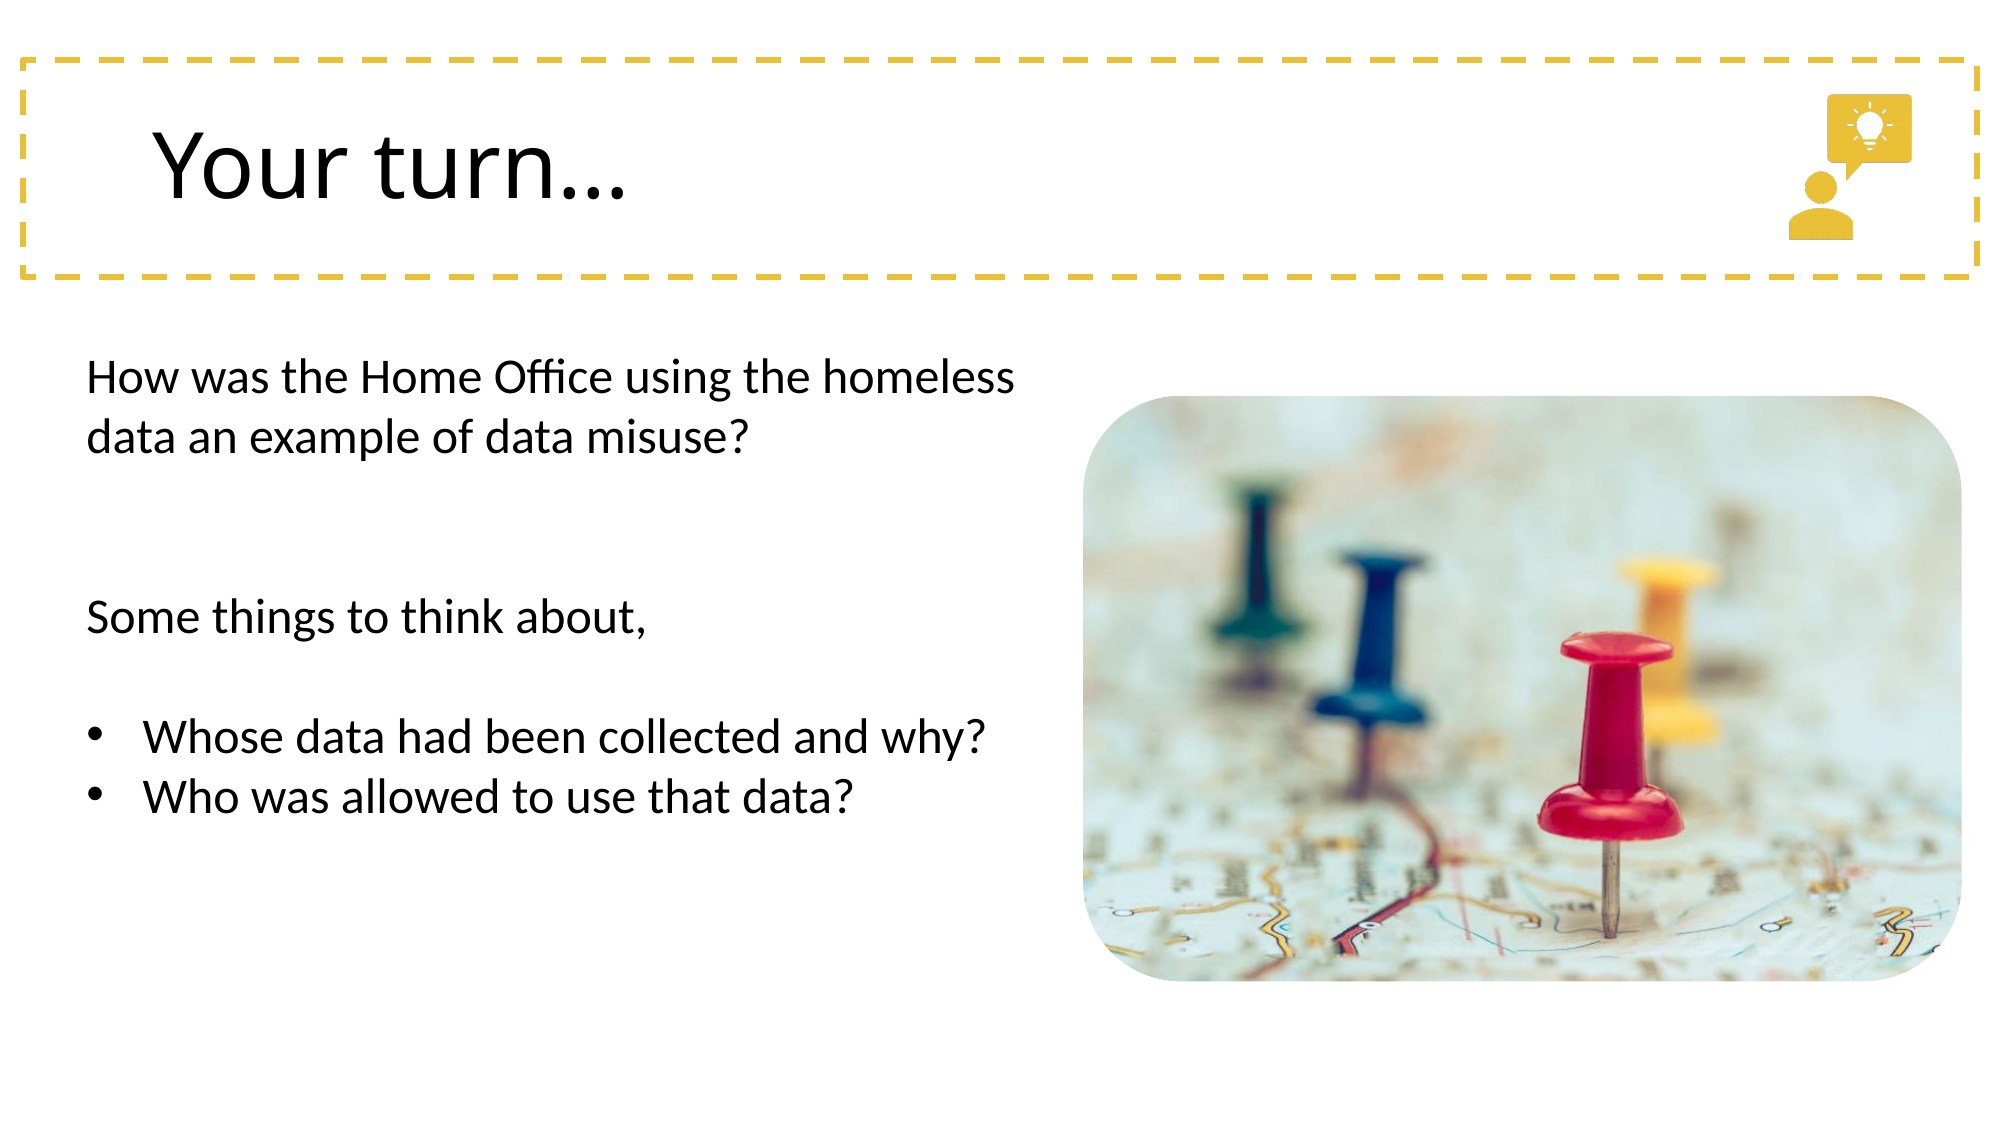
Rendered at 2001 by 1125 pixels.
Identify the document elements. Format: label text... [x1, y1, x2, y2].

text_box How was the Home Office using the homeless data an example of data misuse? Some things to think about, Whose data had been collected and why? Who was allowed to use that data? [71, 335, 1047, 951]
title Your turn… [137, 59, 1863, 278]
picture [1863, 78, 1938, 254]
picture [1083, 395, 1962, 982]
